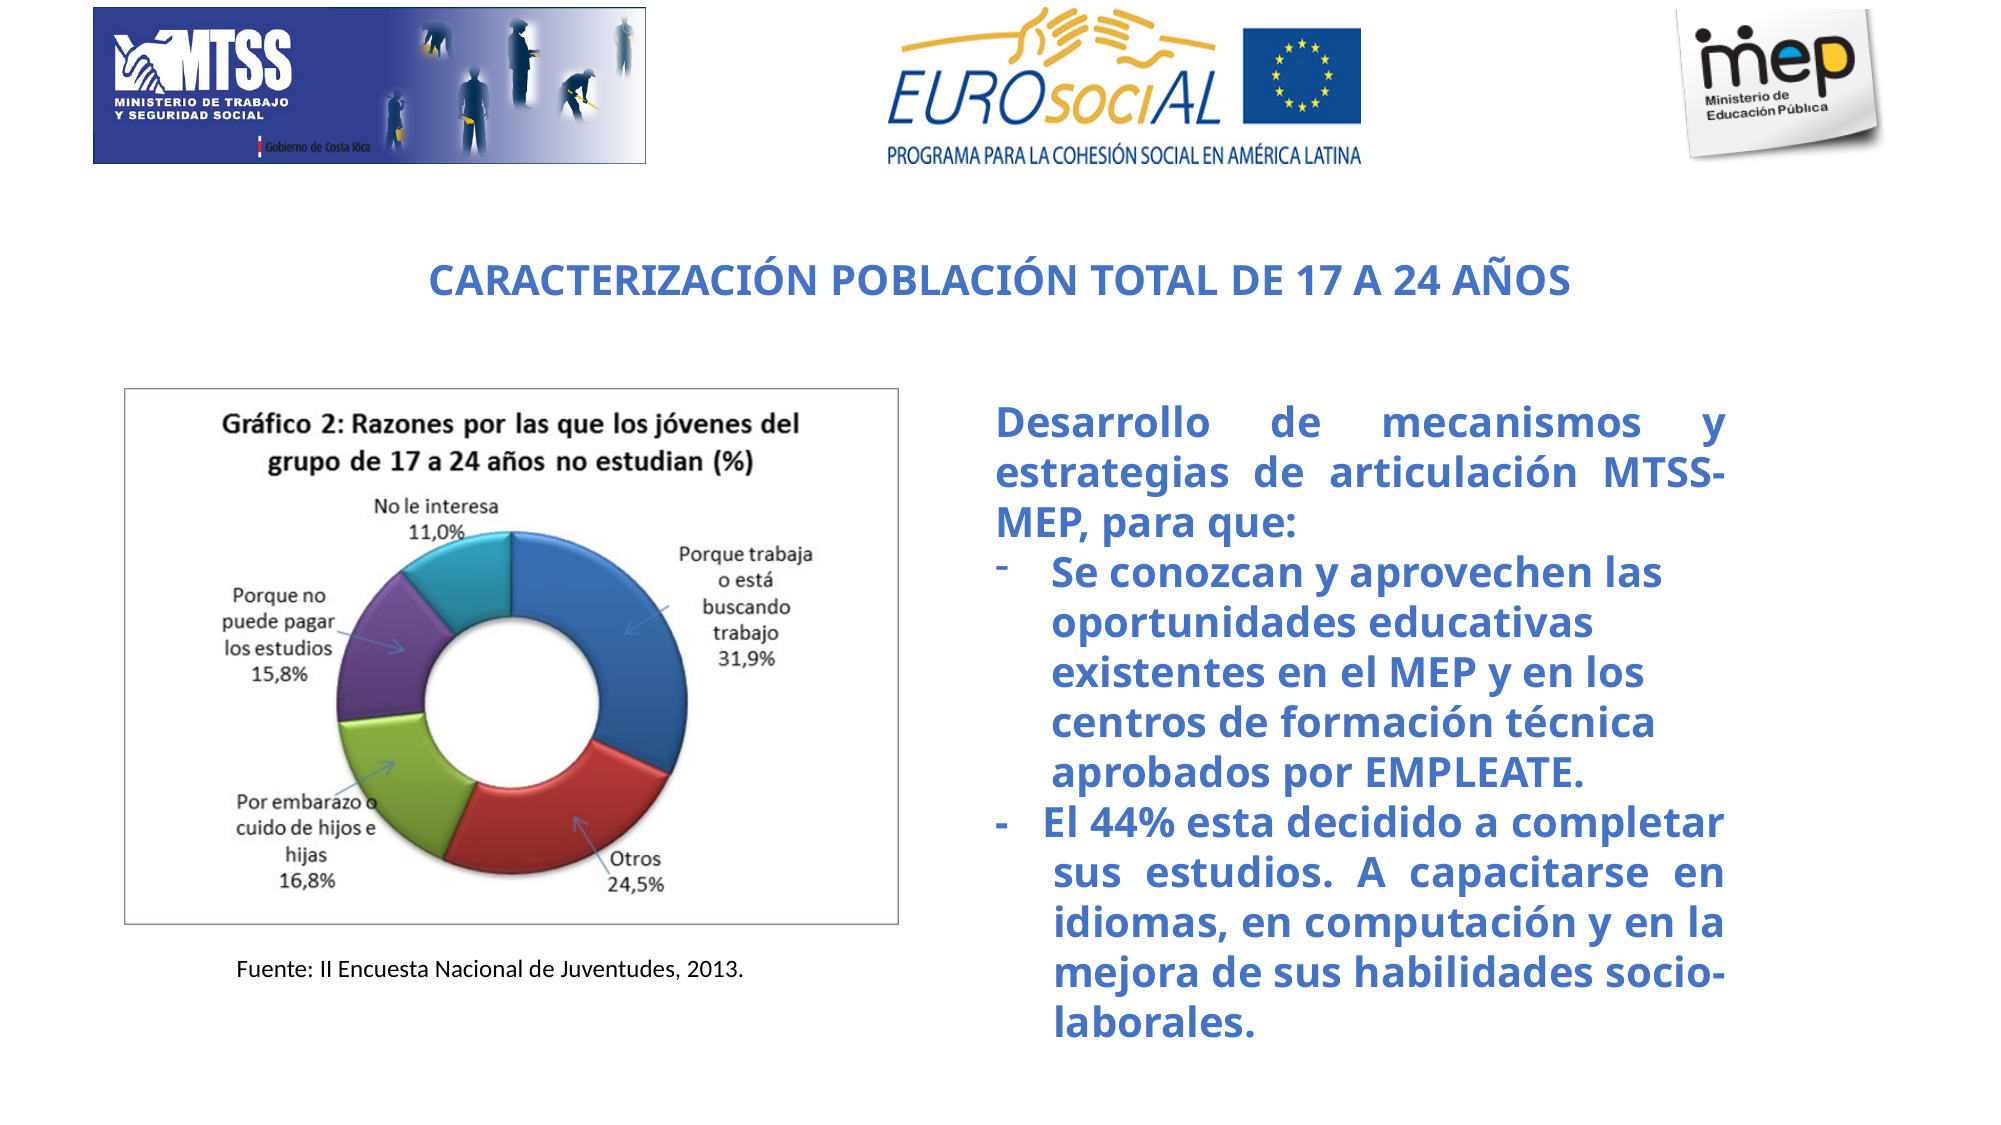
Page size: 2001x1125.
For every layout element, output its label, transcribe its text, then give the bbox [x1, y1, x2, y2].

title CARACTERIZACIÓN POBLACIÓN TOTAL DE 17 A 24 AÑOS [377, 220, 1623, 344]
text_box Desarrollo de mecanismos y estrategias de articulación MTSS-MEP, para que: Se conozcan y aprovechen las oportunidades educativas existentes en el MEP y en los centros de formación técnica aprobados por EMPLEATE. - El 44% esta decidido a completar sus estudios. A capacitarse en idiomas, en computación y en la mejora de sus habilidades socio- laborales. [980, 388, 1742, 1054]
picture [124, 388, 899, 925]
text_box Fuente: II Encuesta Nacional de Juventudes, 2013. [206, 937, 778, 990]
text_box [92, 7, 1885, 164]
